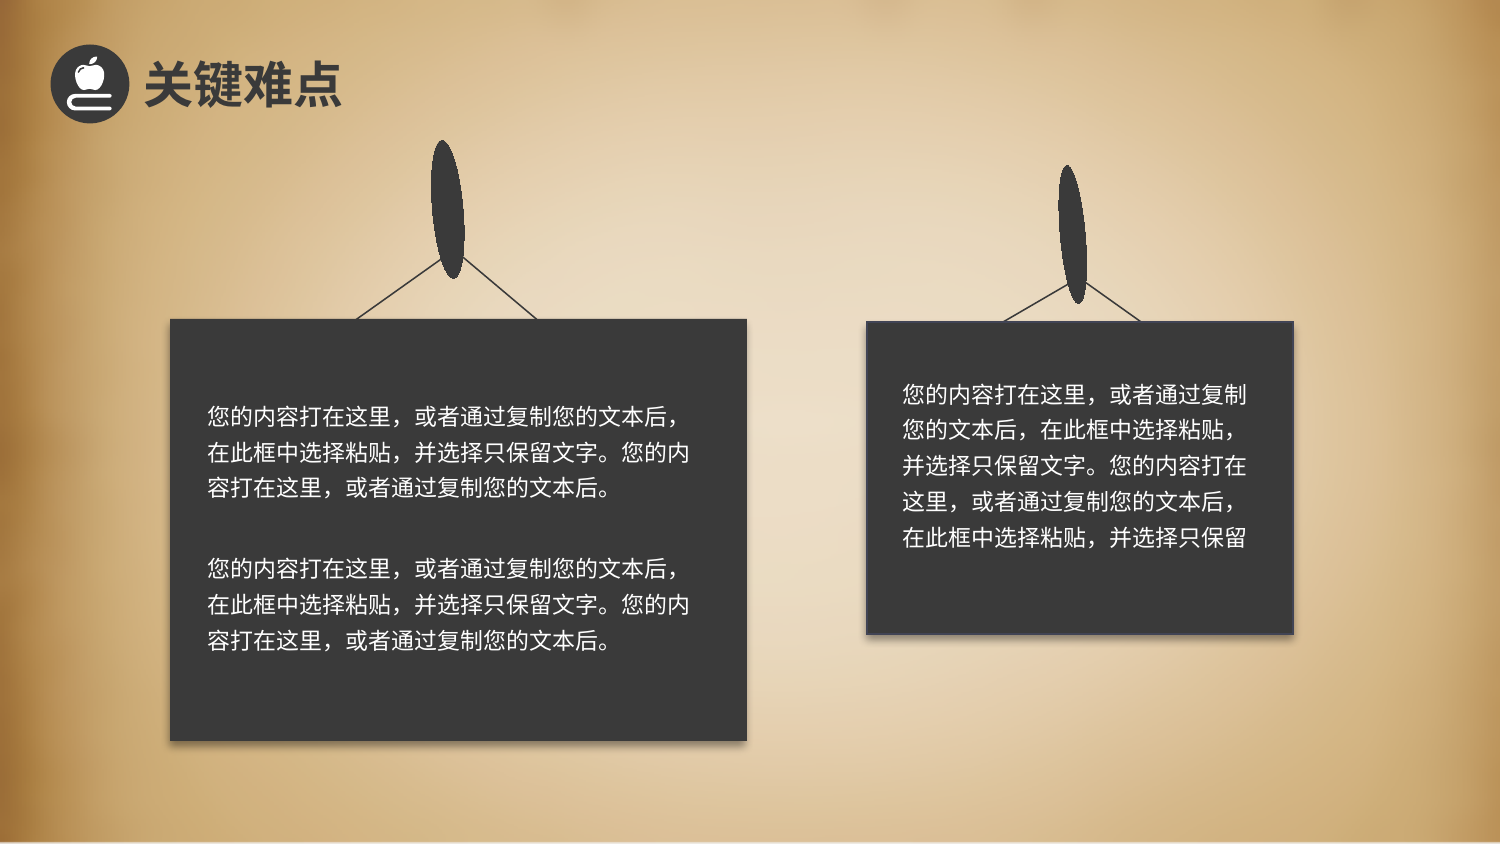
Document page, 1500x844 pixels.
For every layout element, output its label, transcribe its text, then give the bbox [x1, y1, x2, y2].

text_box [169, 140, 747, 741]
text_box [51, 45, 129, 123]
text_box 关键难点 [129, 46, 411, 121]
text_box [866, 165, 1294, 635]
picture [0, 0, 1500, 844]
